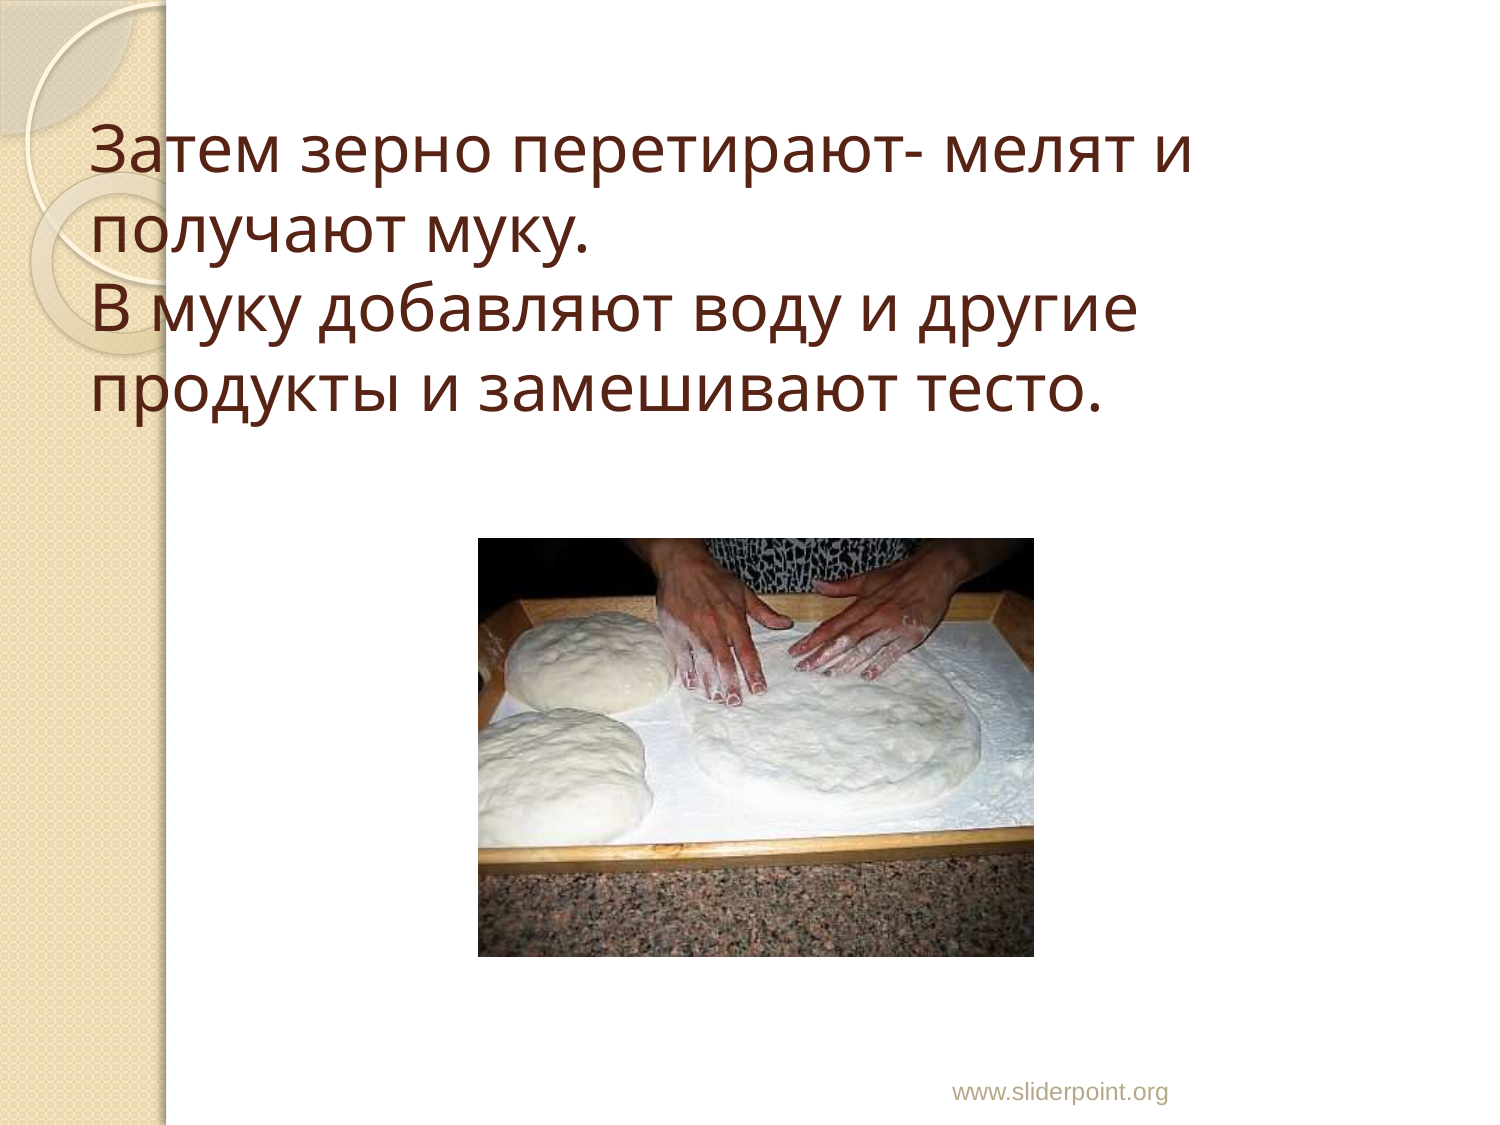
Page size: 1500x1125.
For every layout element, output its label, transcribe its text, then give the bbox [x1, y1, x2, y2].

title Затем зерно перетирают- мелят и получают муку. В муку добавляют воду и другие продукты и замешивают тесто. [75, 45, 1425, 434]
footer www.sliderpoint.org [937, 1034, 1413, 1113]
picture [478, 538, 1034, 958]
